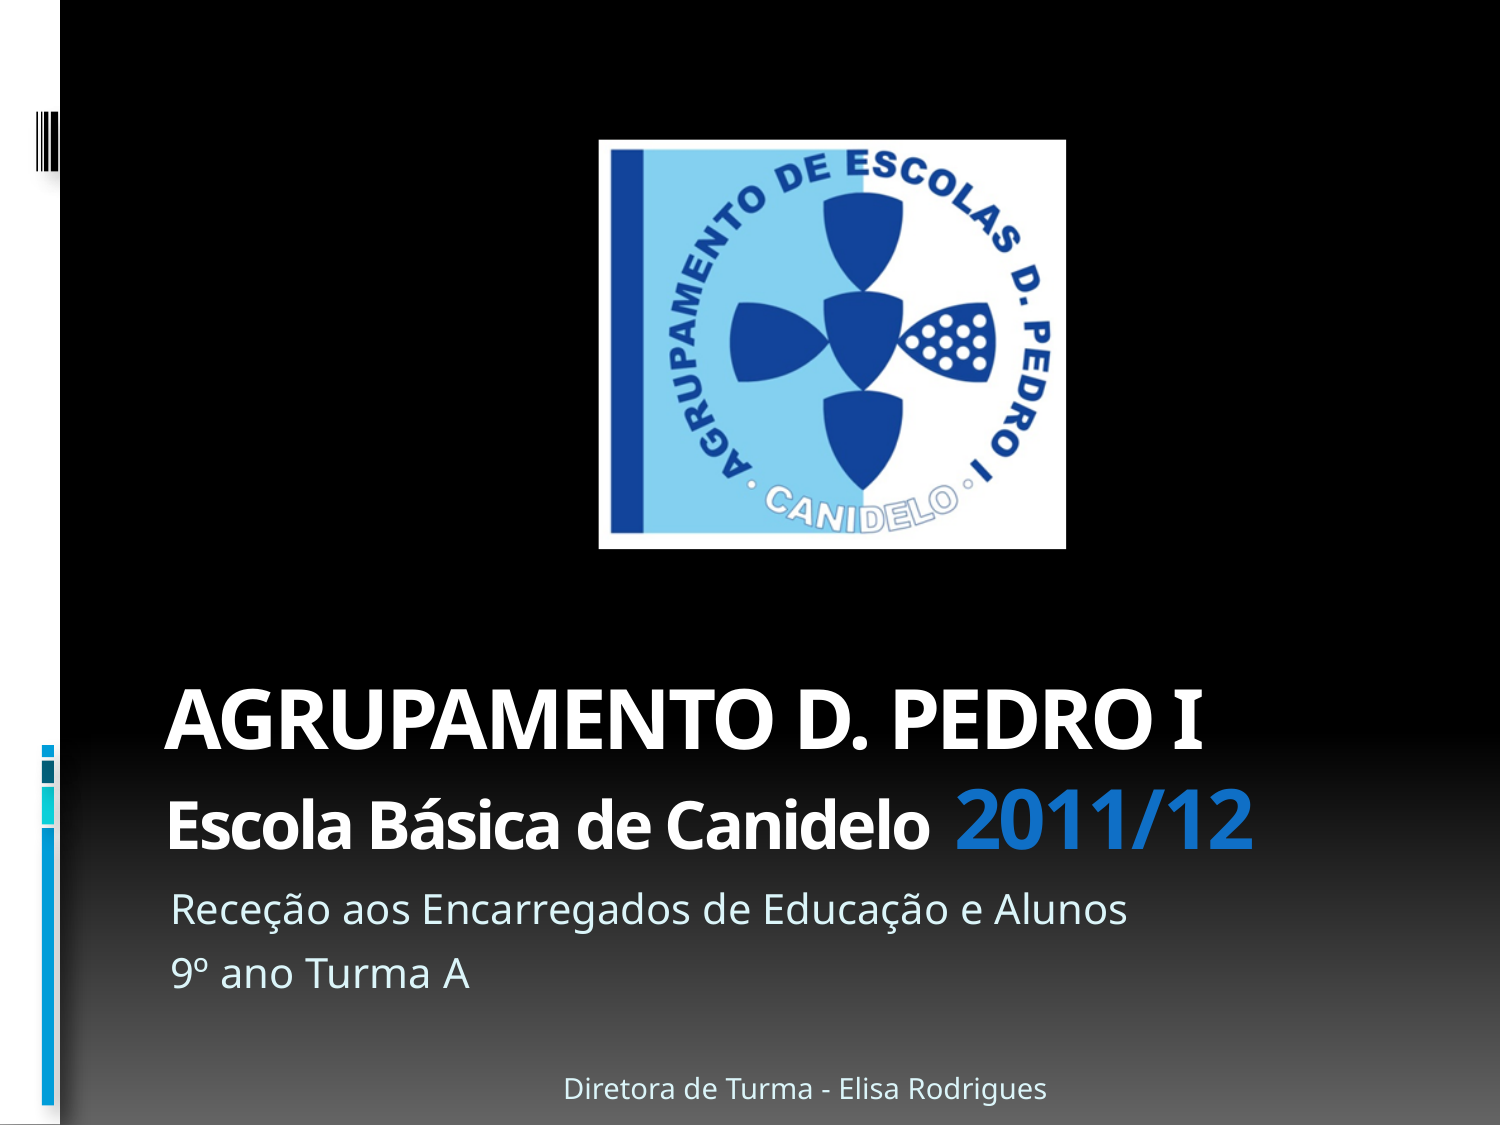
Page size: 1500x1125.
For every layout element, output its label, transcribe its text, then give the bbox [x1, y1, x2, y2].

footer Diretora de Turma - Elisa Rodrigues [150, 1052, 1063, 1113]
title Agrupamento D. Pedro I Escola Básica de Canidelo 2011/12 [150, 549, 1425, 874]
picture [596, 136, 1070, 552]
list Receção aos Encarregados de Educação e Alunos 9º ano Turma A [150, 875, 1425, 1048]
